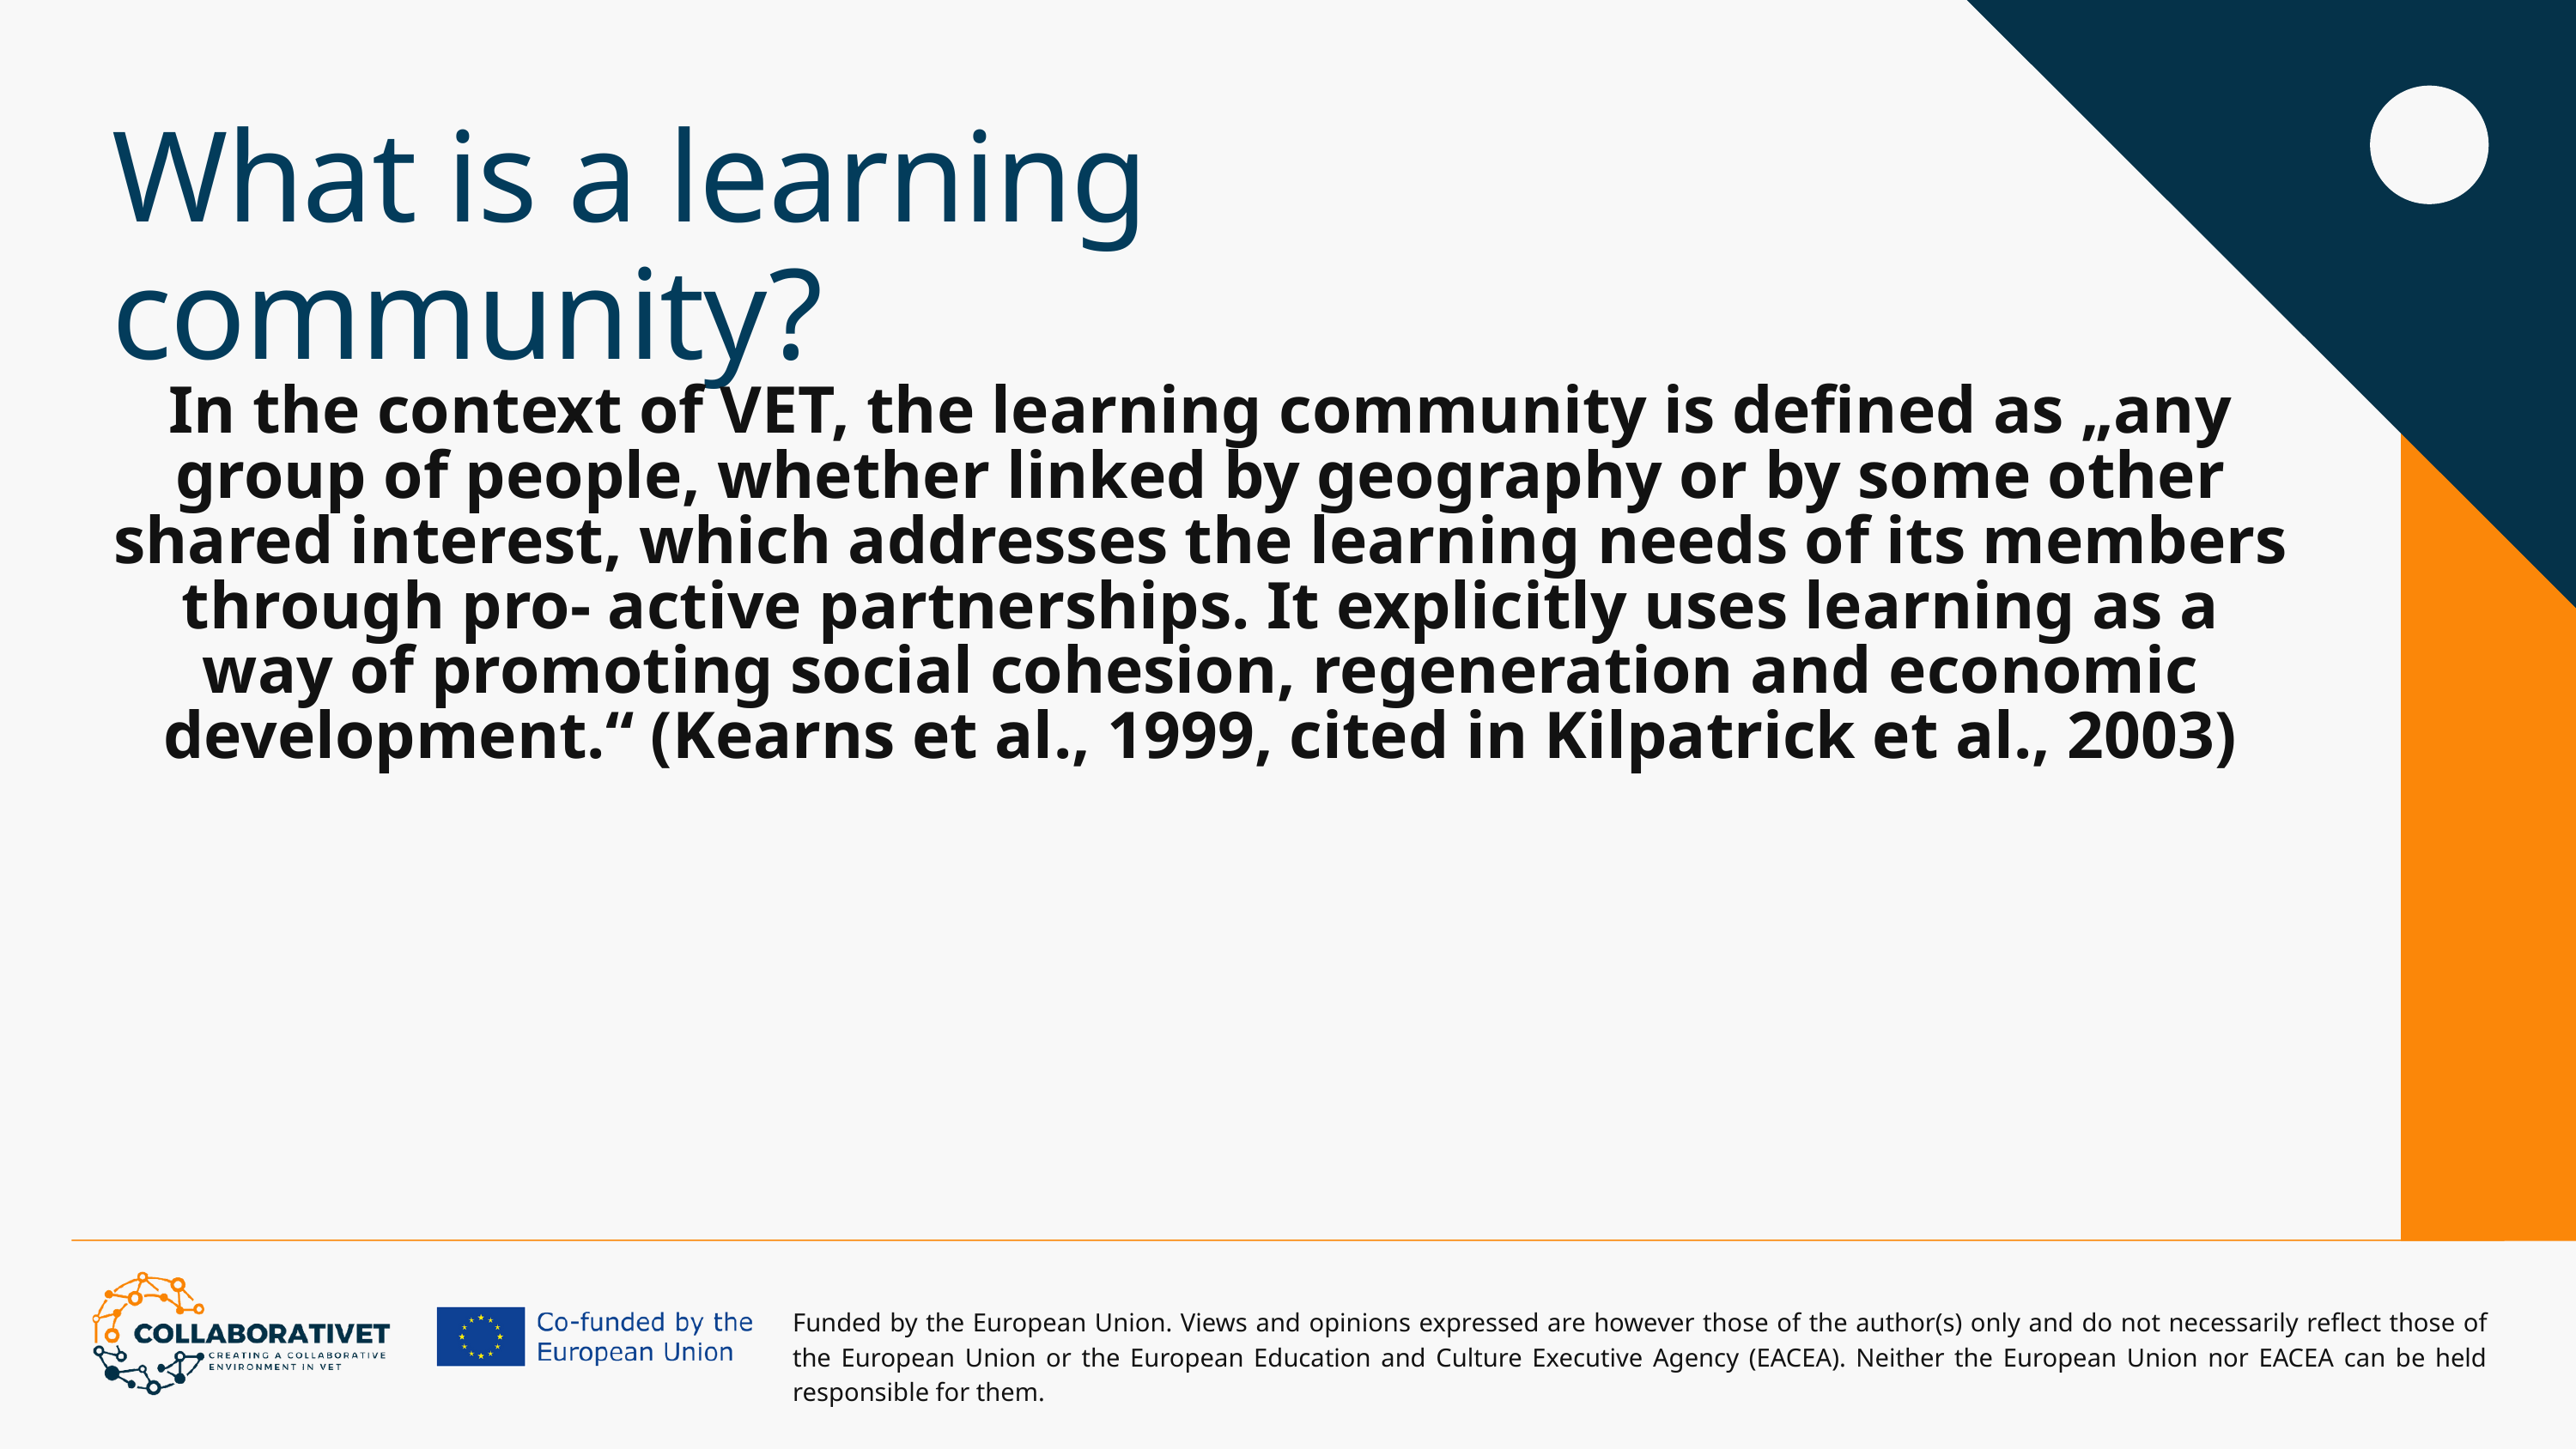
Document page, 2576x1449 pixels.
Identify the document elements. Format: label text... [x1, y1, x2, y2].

text_box Funded by the European Union. Views and opinions expressed are however those of the author(s) only and do not necessarily reflect those of the European Union or the European Education and Culture Executive Agency (EACEA). Neither the European Union nor EACEA can be held responsible for them. [793, 1301, 2489, 1407]
text_box [2401, 615, 2576, 1241]
text_box [416, 1287, 782, 1386]
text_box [1966, 0, 2576, 609]
text_box In the context of VET, the learning community is defined as „any group of people, whether linked by geography or by some other shared interest, which addresses the learning needs of its members through pro- active partnerships. It explicitly uses learning as a way of promoting social cohesion, regeneration and economic development.“ (Kearns et al., 1999, cited in Kilpatrick et al., 2003) [112, 380, 2291, 772]
text_box [78, 1241, 408, 1449]
text_box What is a learning community? [112, 109, 1828, 380]
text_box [2369, 85, 2489, 205]
text_box [78, 1179, 408, 1240]
